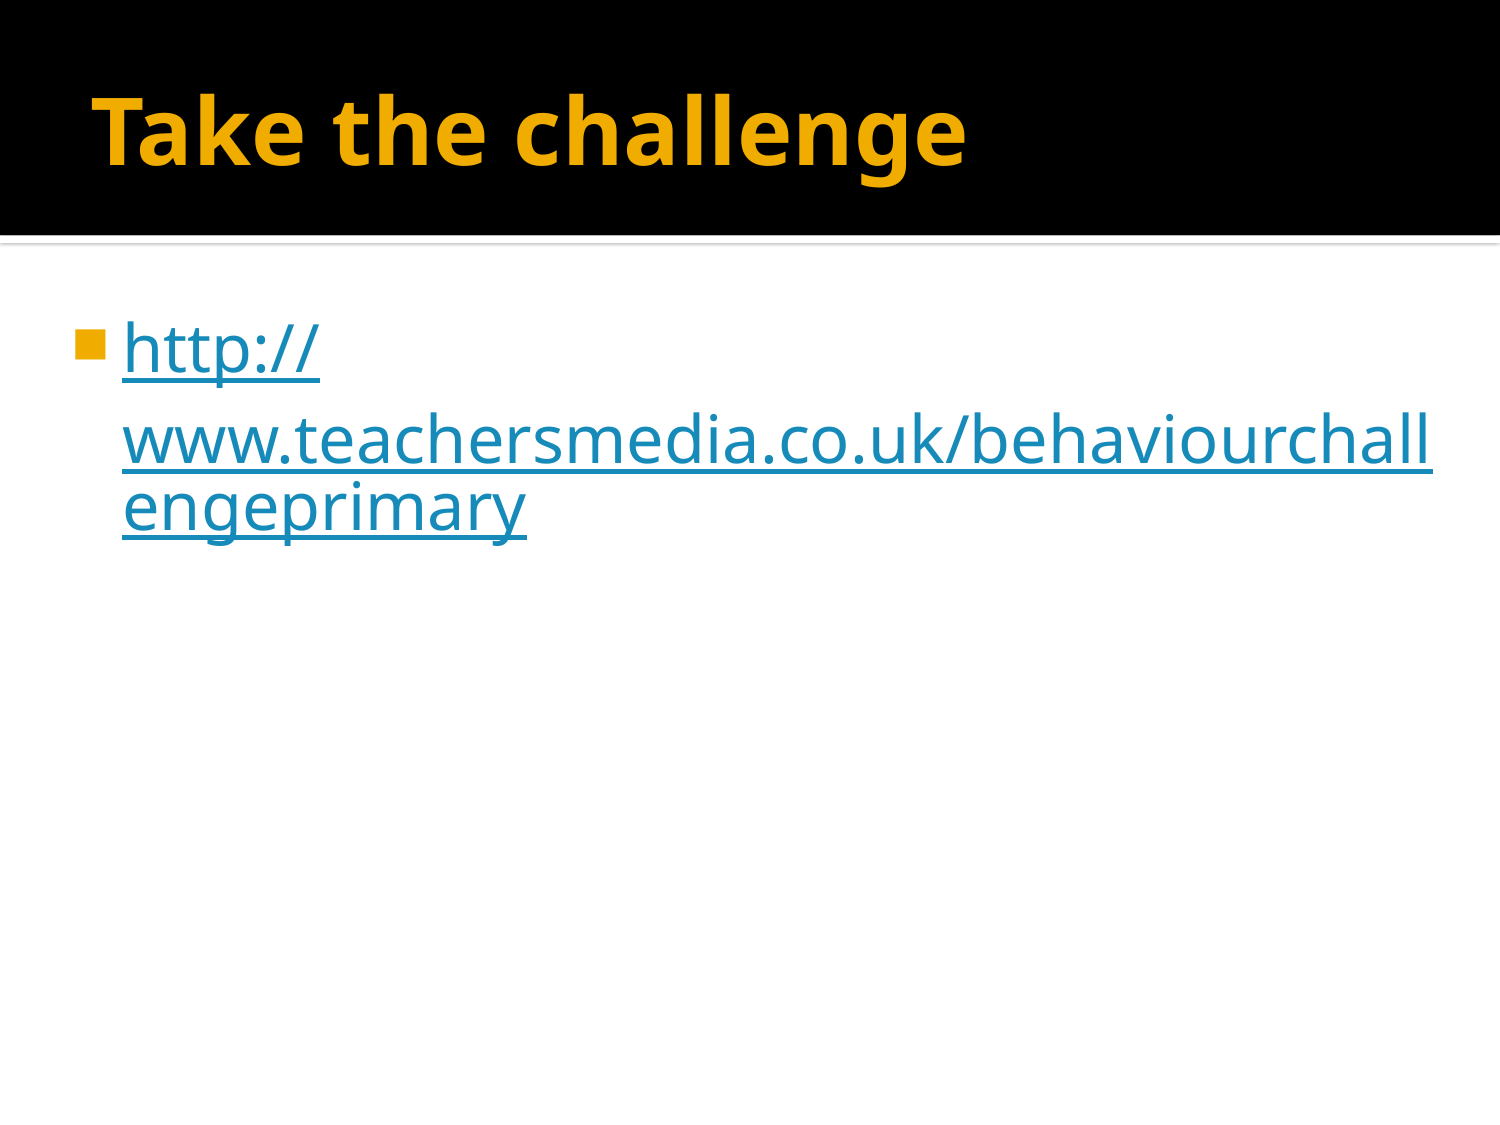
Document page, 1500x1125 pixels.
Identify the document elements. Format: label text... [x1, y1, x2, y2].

title Take the challenge [75, 25, 1425, 231]
list http://www.teachersmedia.co.uk/behaviourchallengeprimary [41, 291, 1471, 1050]
